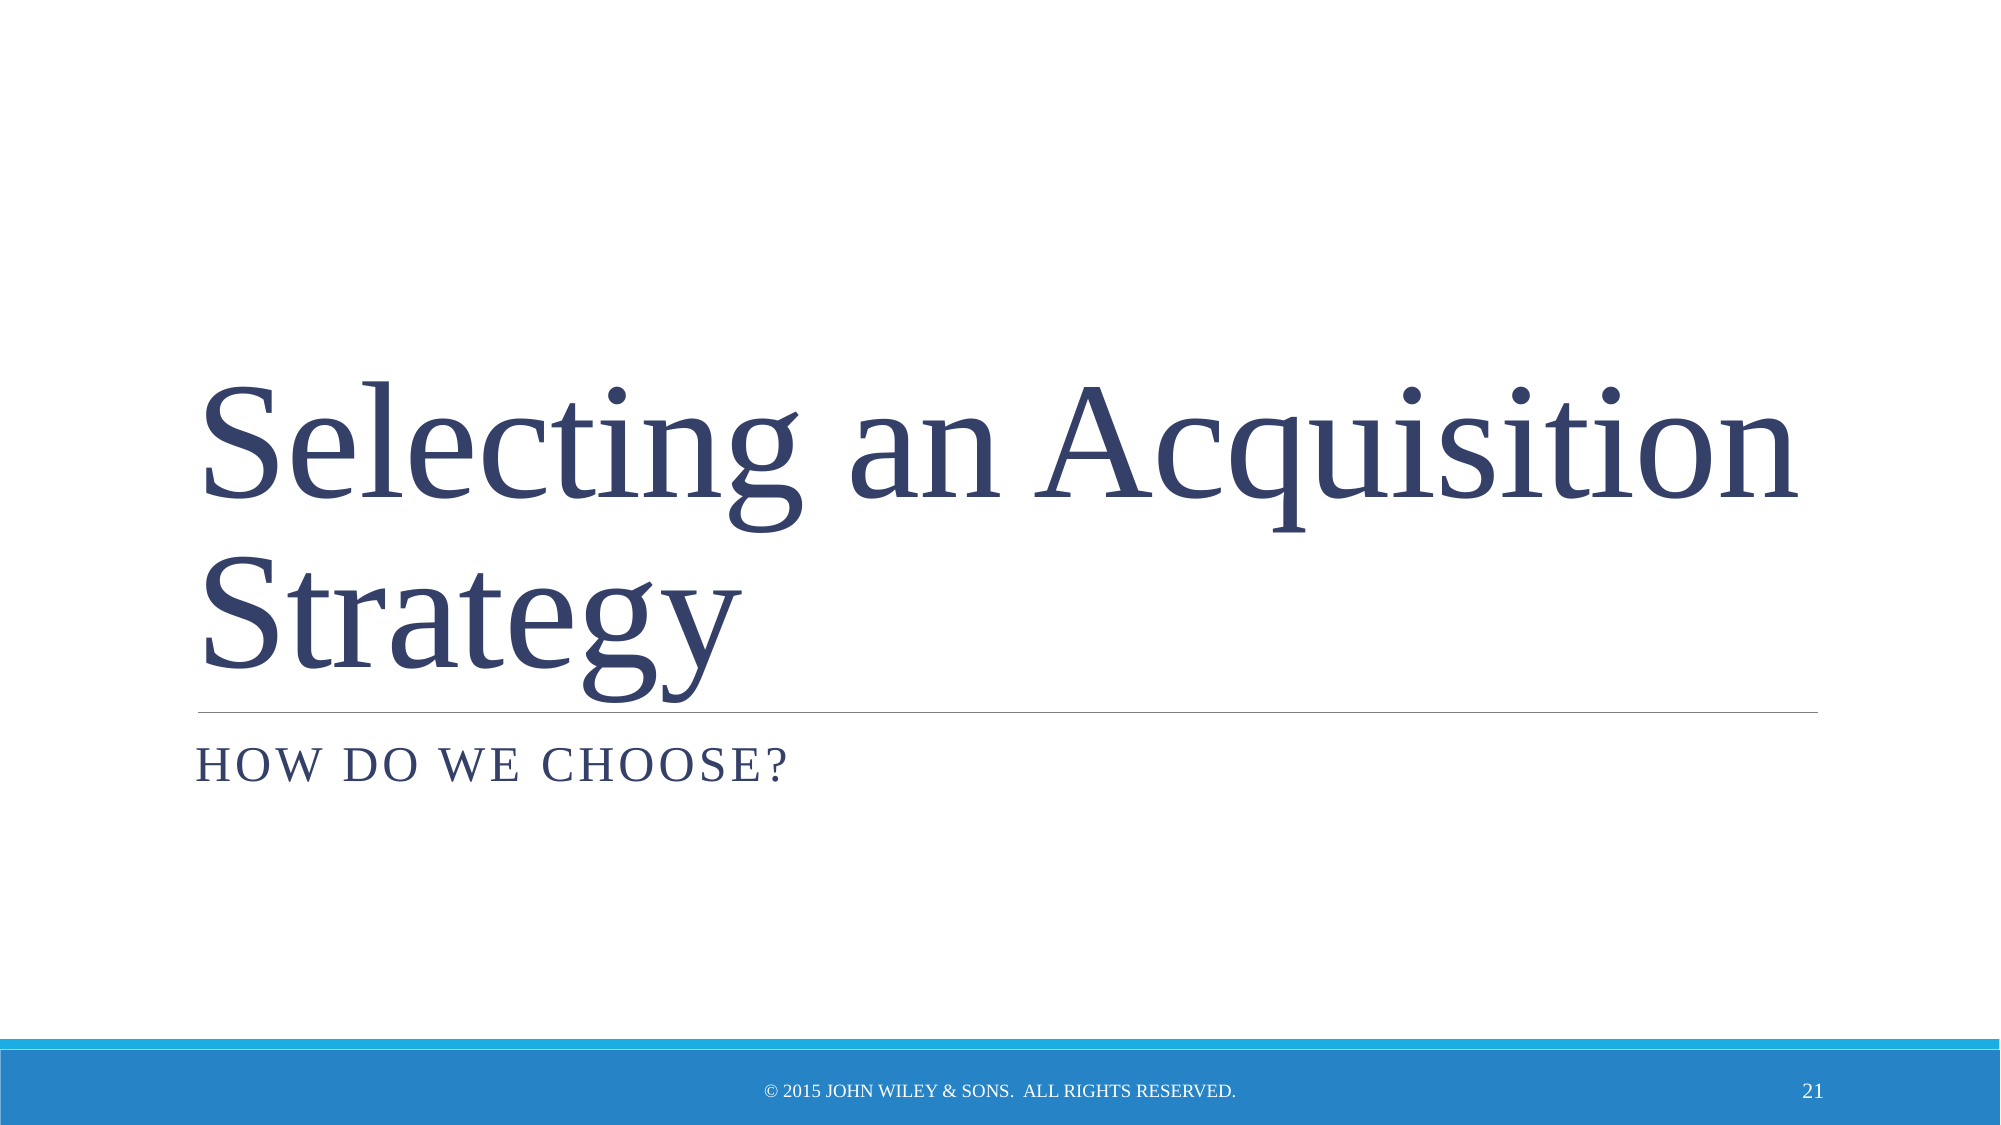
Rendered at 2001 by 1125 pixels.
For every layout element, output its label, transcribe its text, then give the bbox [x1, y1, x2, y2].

footer © 2015 John Wiley & Sons. All Rights Reserved. [604, 1059, 1396, 1120]
slide_number 21 [1624, 1059, 1840, 1120]
list How do we choose? [180, 730, 1830, 918]
title Selecting an Acquisition Strategy [180, 124, 1830, 710]
